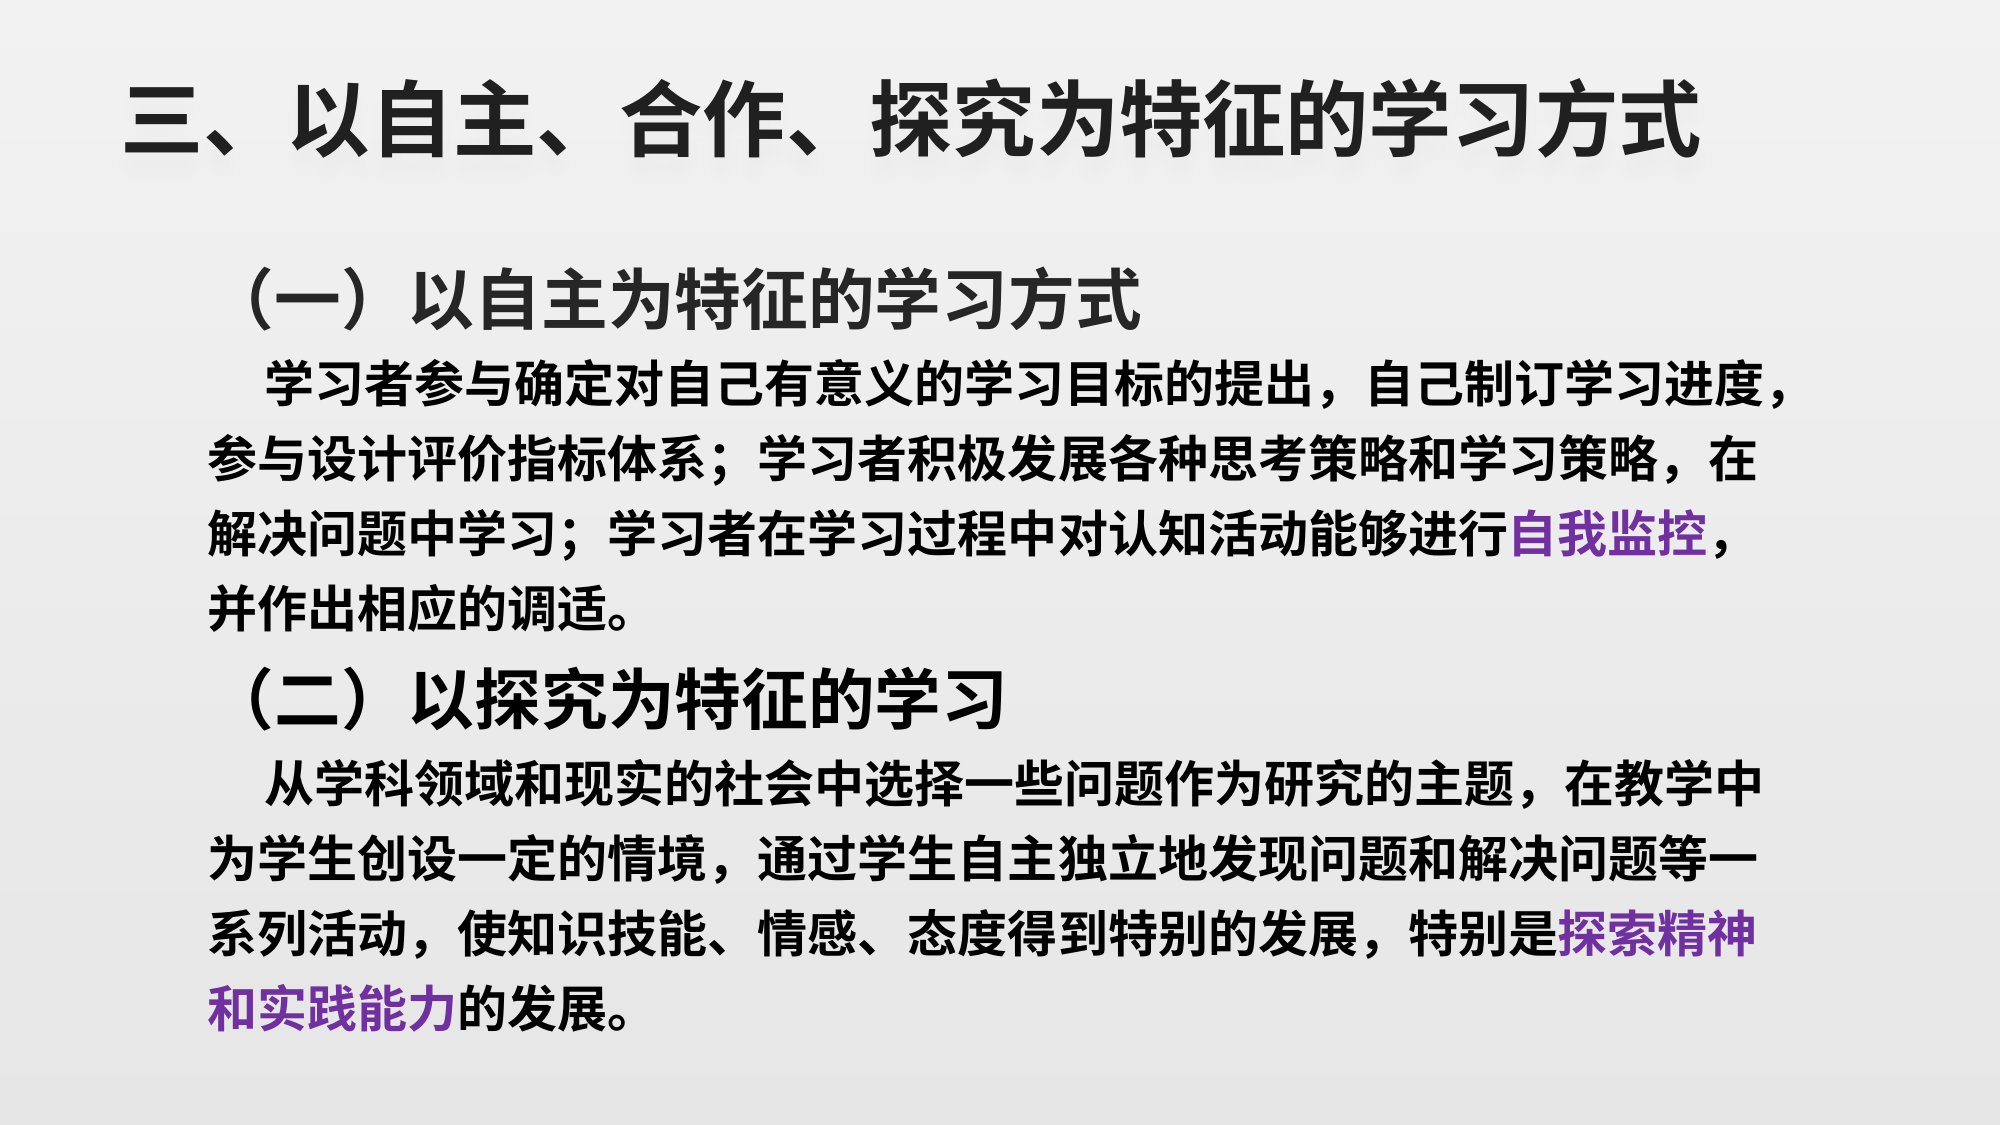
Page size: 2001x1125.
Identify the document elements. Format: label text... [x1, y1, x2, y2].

title 三、以自主、合作、探究为特征的学习方式 [100, 54, 1900, 192]
list （一）以自主为特征的学习方式 学习者参与确定对自己有意义的学习目标的提出，自己制订学习进度，参与设计评价指标体系；学习者积极发展各种思考策略和学习策略，在解决问题中学习；学习者在学习过程中对认知活动能够进行自我监控，并作出相应的调适。 （二）以探究为特征的学习 从学科领域和现实的社会中选择一些问题作为研究的主题，在教学中为学生创设一定的情境，通过学生自主独立地发现问题和解决问题等一系列活动，使知识技能、情感、态度得到特别的发展，特别是探索精神和实践能力的发展。 [187, 227, 1813, 1112]
